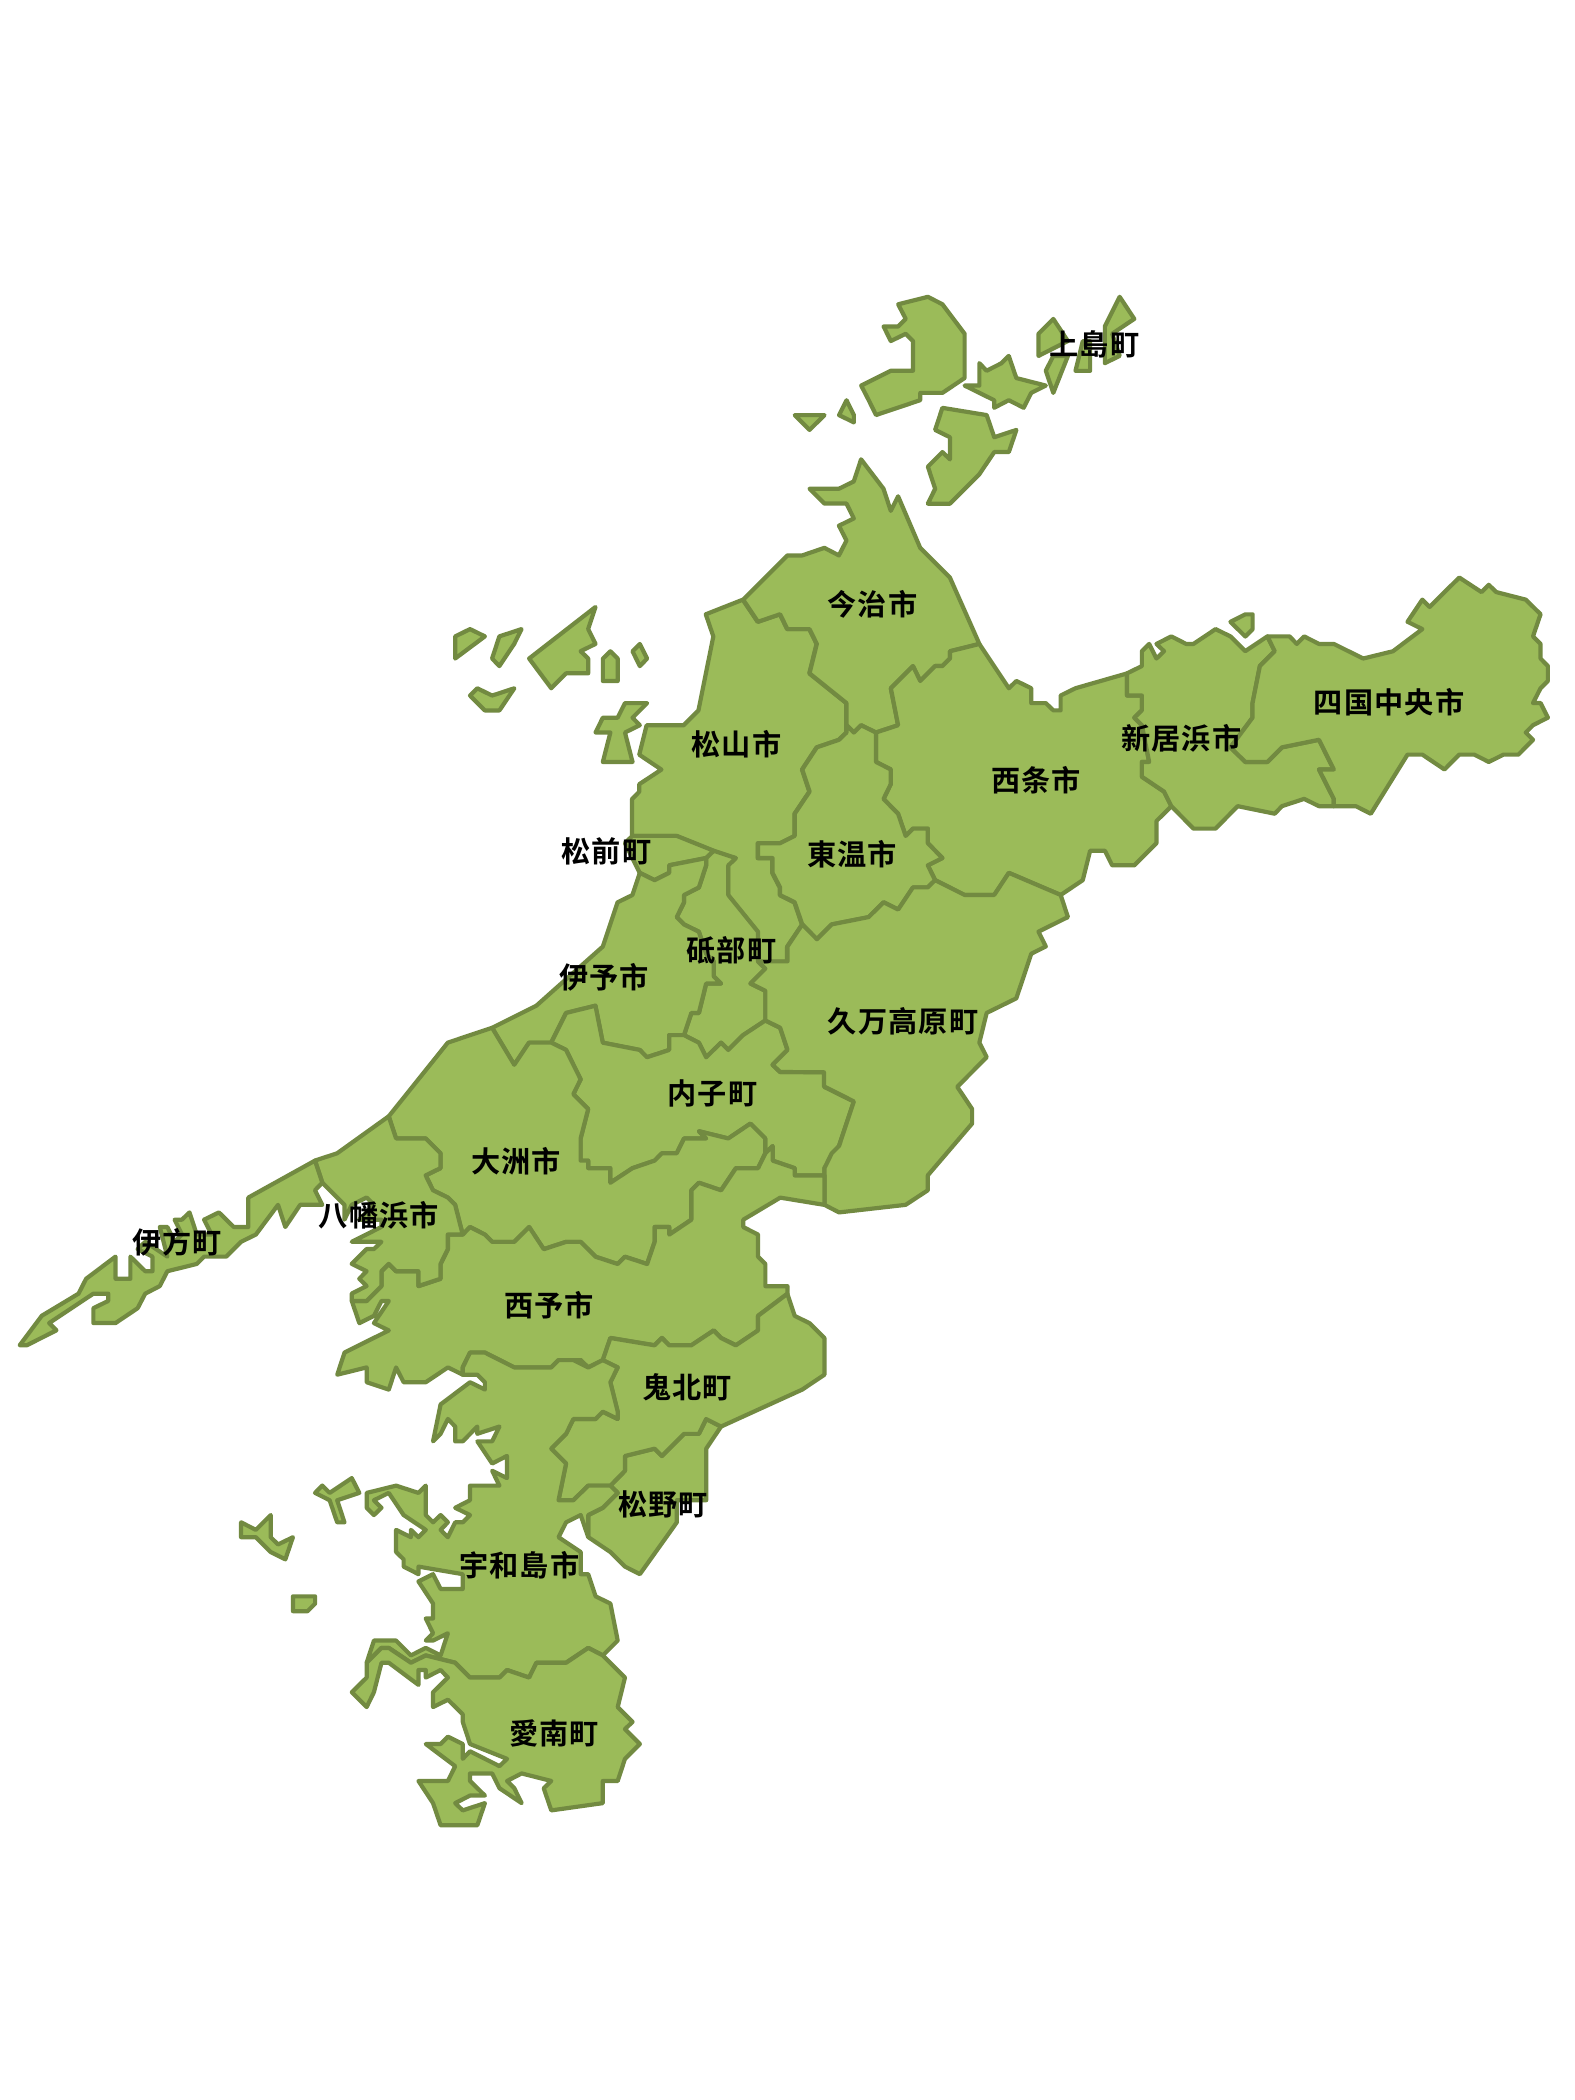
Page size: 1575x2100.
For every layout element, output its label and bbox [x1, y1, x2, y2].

text_box [19, 296, 1549, 1826]
